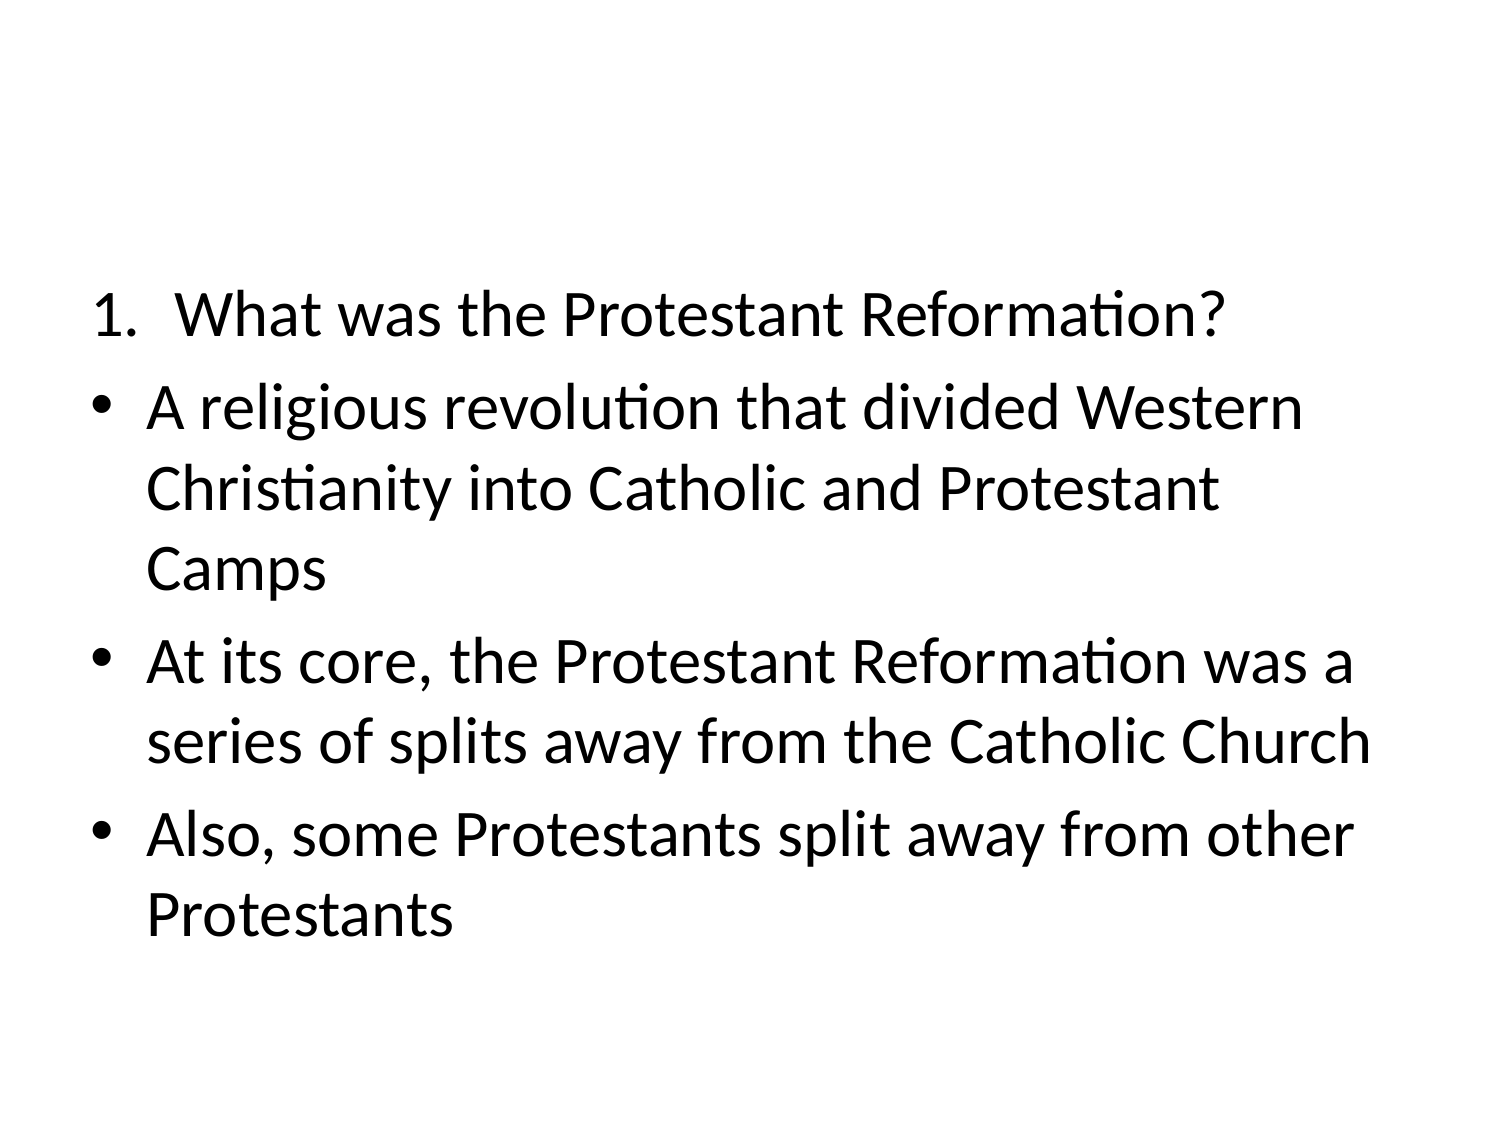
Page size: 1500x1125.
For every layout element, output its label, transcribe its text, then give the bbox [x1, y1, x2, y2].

list What was the Protestant Reformation? A religious revolution that divided Western Christianity into Catholic and Protestant Camps At its core, the Protestant Reformation was a series of splits away from the Catholic Church Also, some Protestants split away from other Protestants [75, 262, 1425, 1005]
